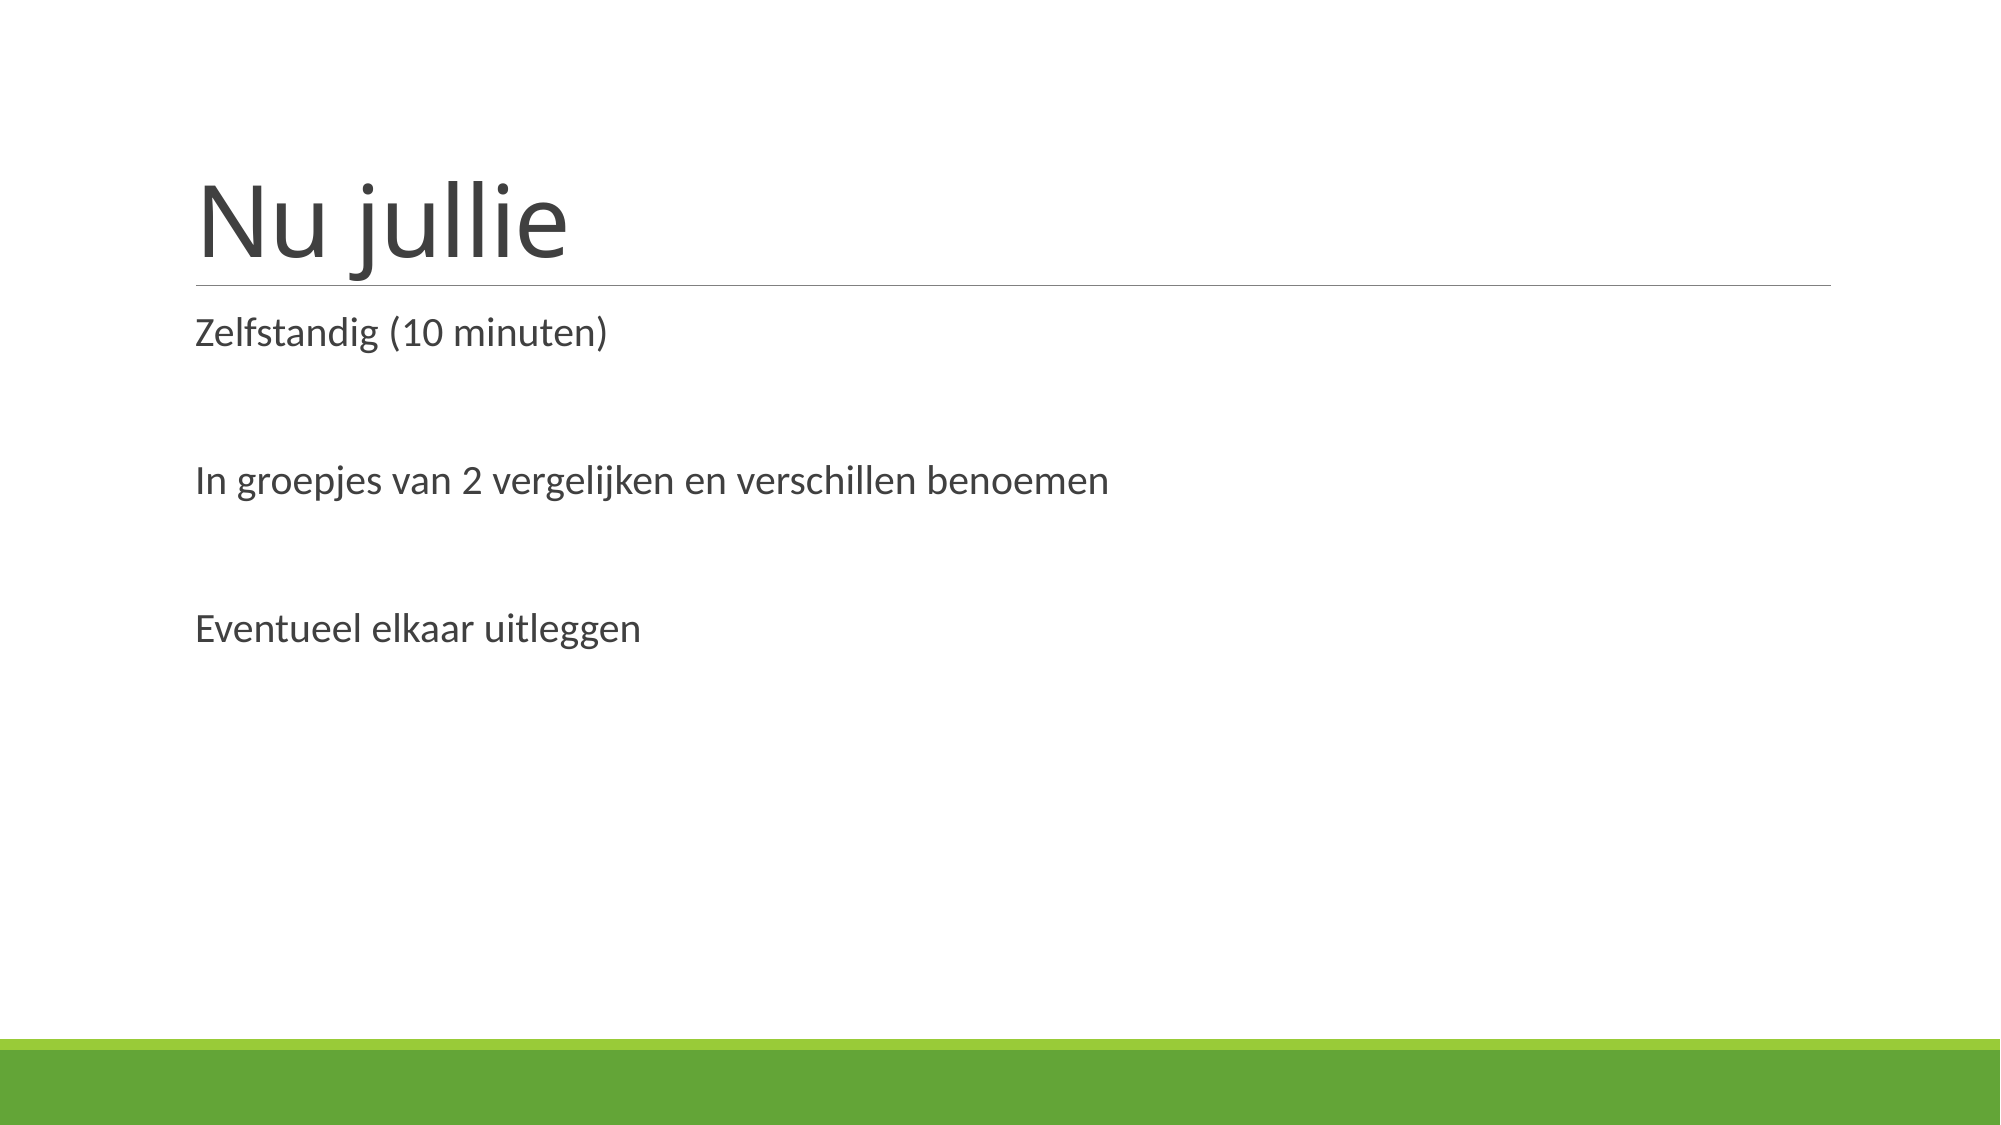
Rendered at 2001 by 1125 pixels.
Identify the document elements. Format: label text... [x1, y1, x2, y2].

list Zelfstandig (10 minuten) In groepjes van 2 vergelijken en verschillen benoemen Eventueel elkaar uitleggen [180, 302, 1830, 963]
title Nu jullie [180, 47, 1830, 285]
